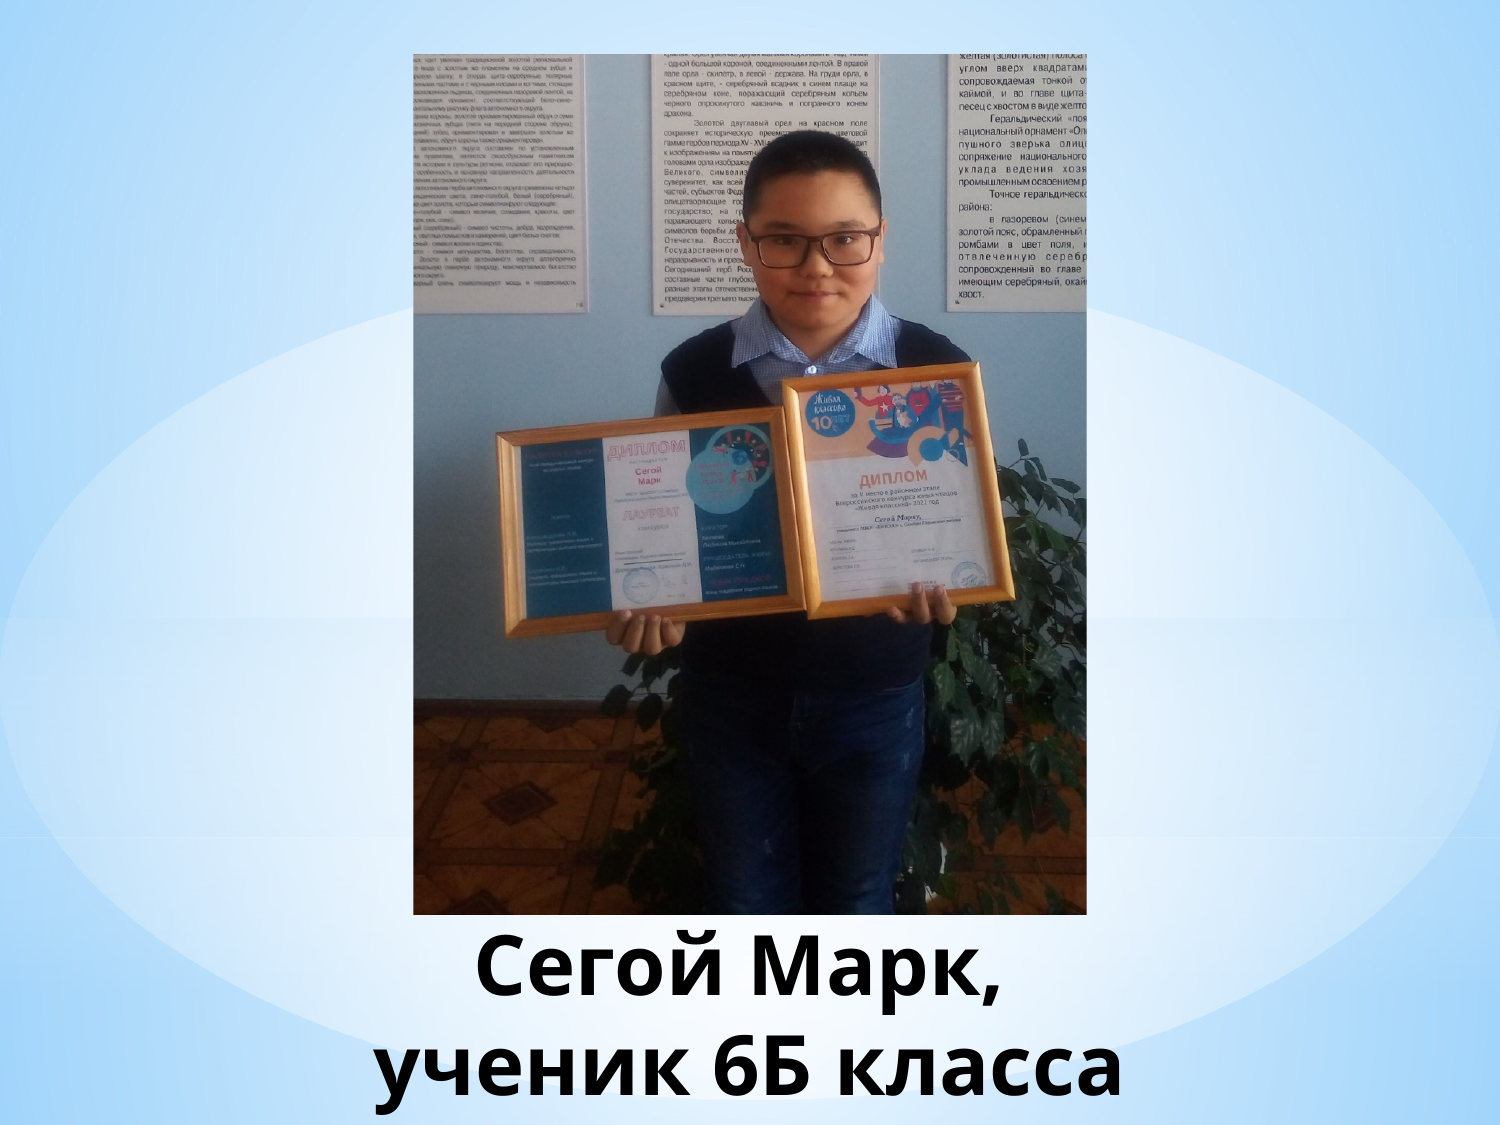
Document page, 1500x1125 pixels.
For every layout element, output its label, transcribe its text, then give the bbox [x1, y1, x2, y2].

title Сегой Марк, ученик 6Б класса [127, 905, 1373, 1093]
picture [413, 54, 1087, 916]
